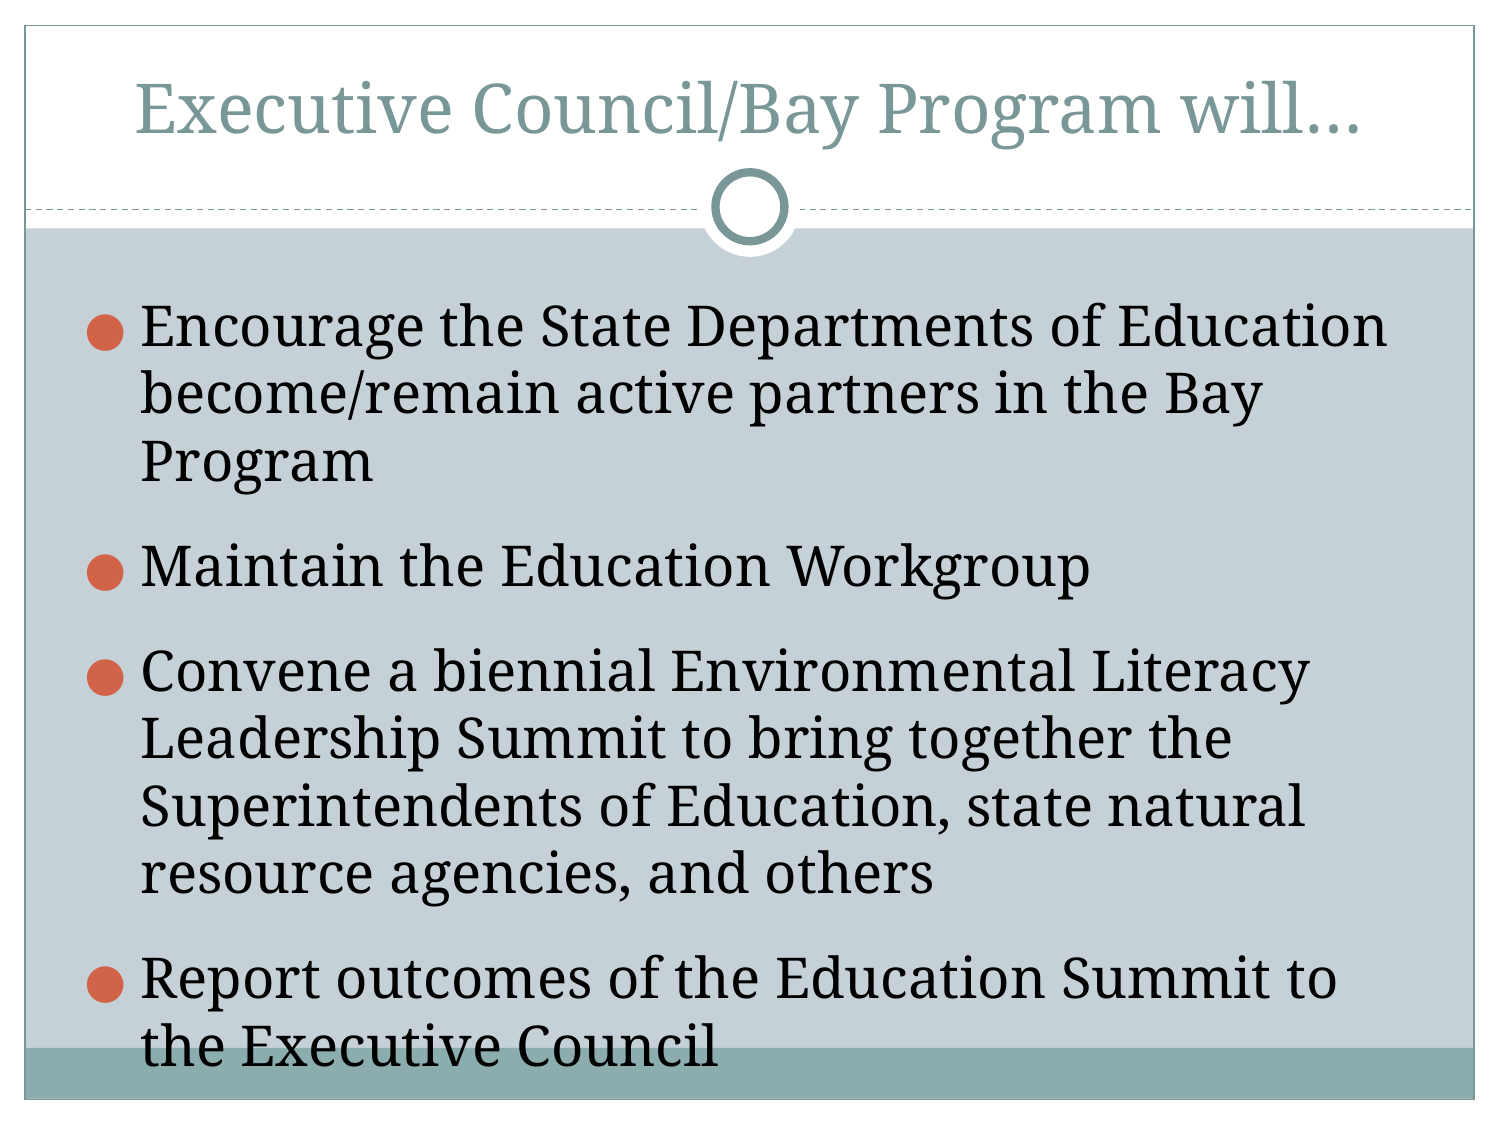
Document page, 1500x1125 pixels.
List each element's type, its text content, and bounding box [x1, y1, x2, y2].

title Executive Council/Bay Program will… [49, 37, 1450, 162]
list Encourage the State Departments of Education become/remain active partners in the Bay Program Maintain the Education Workgroup Convene a biennial Environmental Literacy Leadership Summit to bring together the Superintendents of Education, state natural resource agencies, and others Report outcomes of the Education Summit to the Executive Council [49, 275, 1445, 1025]
